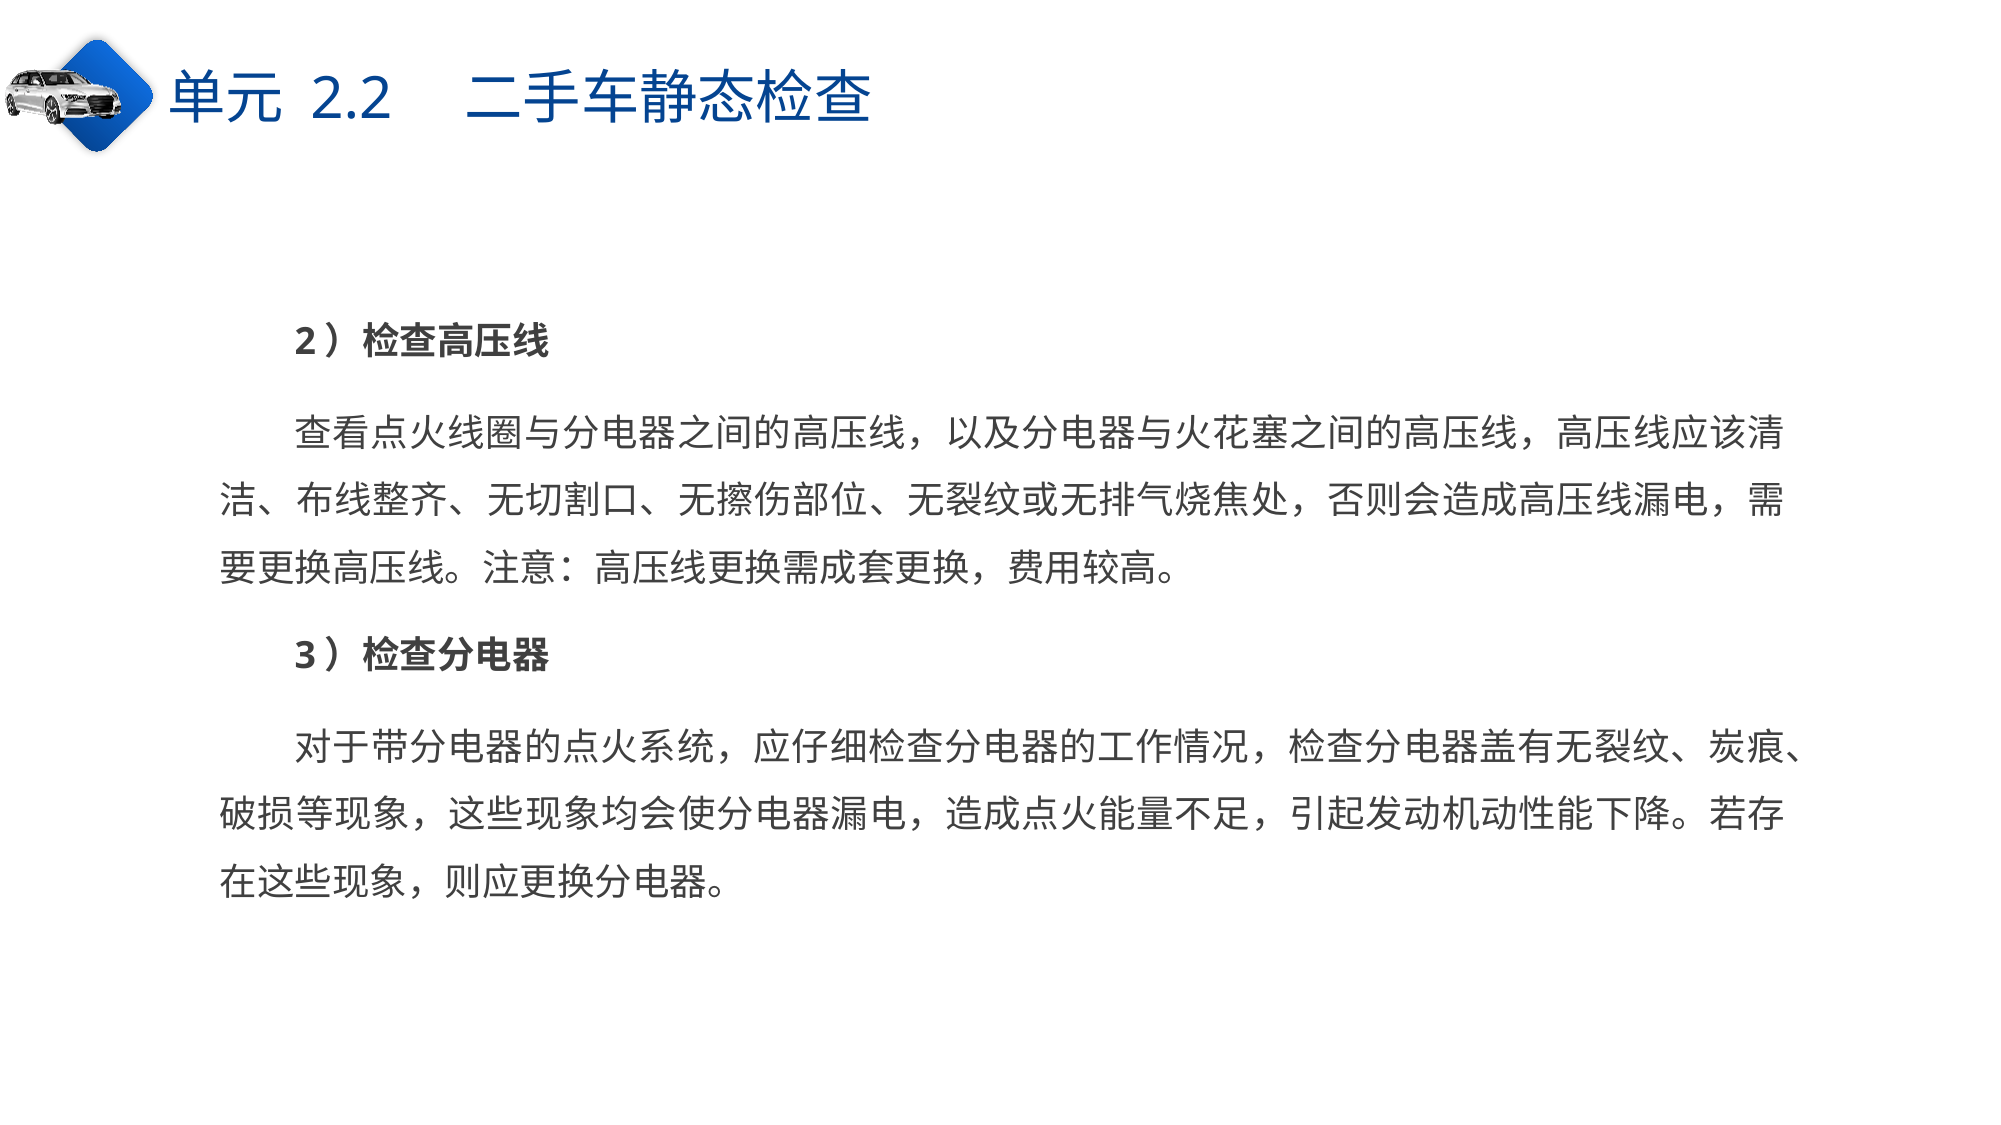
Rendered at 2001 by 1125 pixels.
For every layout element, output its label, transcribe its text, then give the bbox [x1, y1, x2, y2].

picture [0, 31, 125, 157]
text_box 3）检查分电器 [204, 600, 1000, 684]
text_box 对于带分电器的点火系统，应仔细检查分电器的工作情况，检查分电器盖有无裂纹、炭痕、破损等现象，这些现象均会使分电器漏电，造成点火能量不足，引起发动机动性能下降。若存在这些现象，则应更换分电器。 [204, 693, 1800, 911]
text_box 单元 2.2 二手车静态检查 [152, 52, 888, 138]
text_box 2）检查高压线 [204, 286, 1000, 370]
text_box 查看点火线圈与分电器之间的高压线，以及分电器与火花塞之间的高压线，高压线应该清洁、布线整齐、无切割口、无擦伤部位、无裂纹或无排气烧焦处，否则会造成高压线漏电，需要更换高压线。注意：高压线更换需成套更换，费用较高。 [204, 379, 1800, 597]
